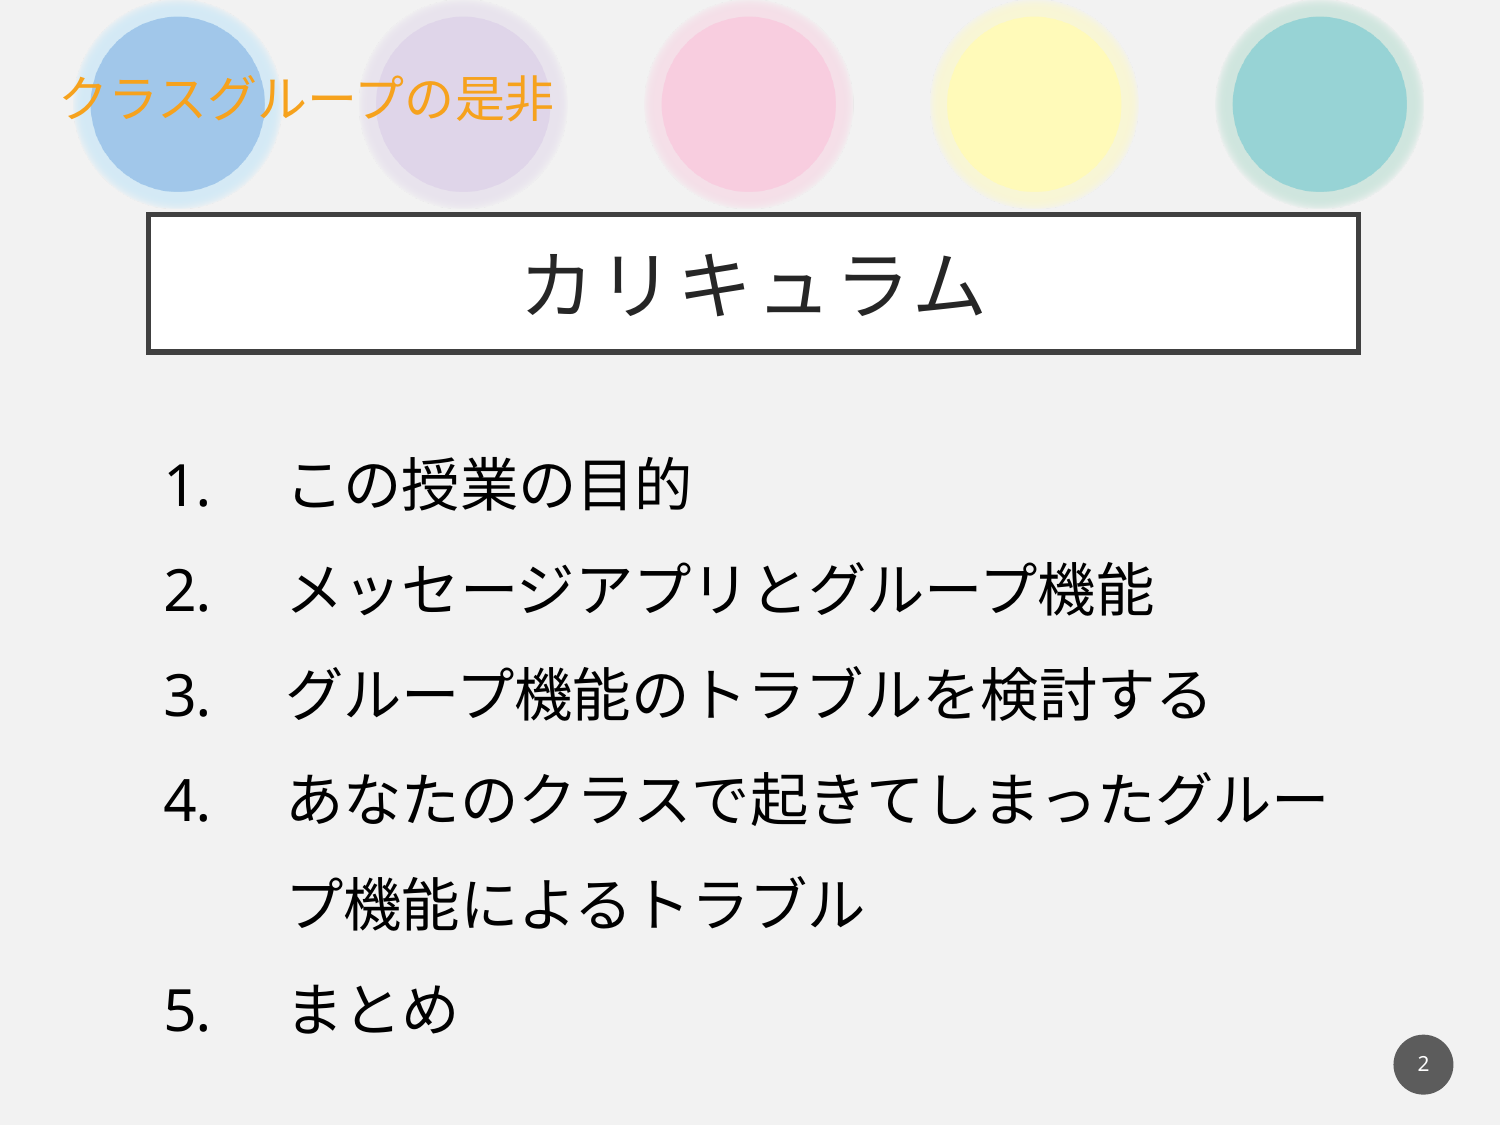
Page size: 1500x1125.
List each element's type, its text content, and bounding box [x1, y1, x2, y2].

picture [73, 88, 96, 114]
slide_number 2 [1393, 1034, 1454, 1095]
text_box カリキュラム [148, 214, 1359, 352]
text_box この授業の目的 メッセージアプリとグループ機能 グループ機能のトラブルを検討する あなたのクラスで起きてしまったグループ機能によるトラブル まとめ [148, 406, 1376, 1096]
picture [73, 0, 1424, 209]
